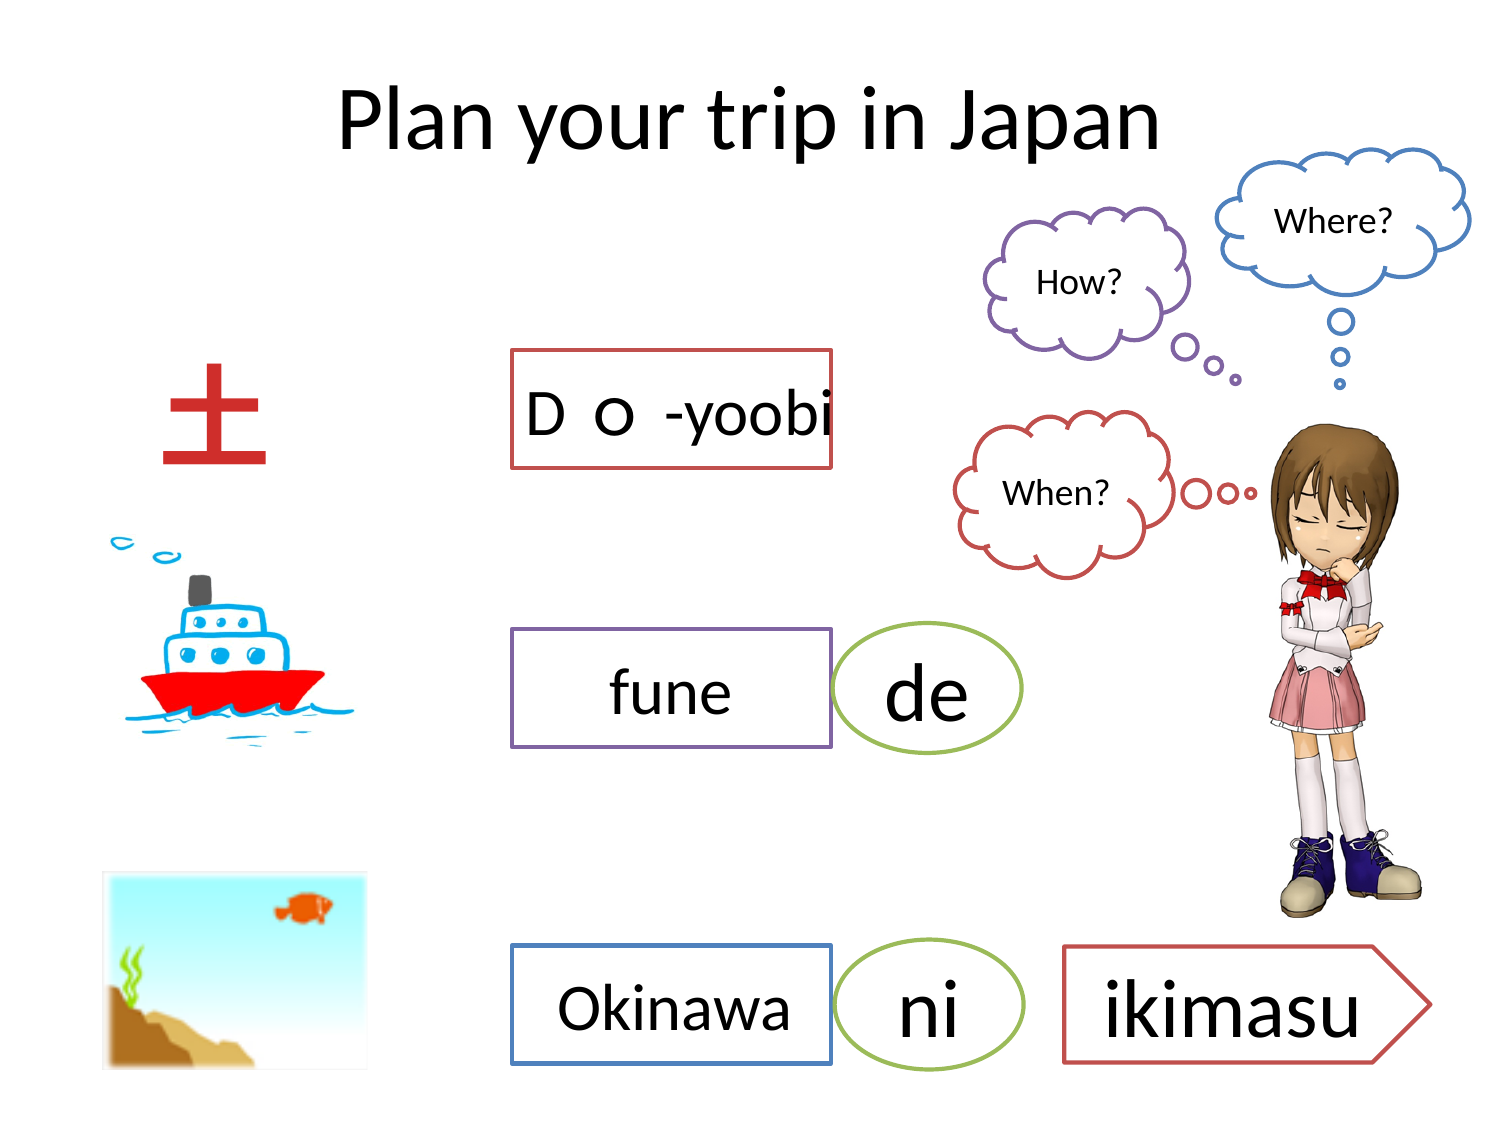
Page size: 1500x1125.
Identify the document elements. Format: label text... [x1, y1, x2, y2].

picture [101, 870, 368, 1070]
text_box How? [1229, 373, 1242, 387]
text_box [510, 456, 833, 470]
text_box [510, 943, 833, 1066]
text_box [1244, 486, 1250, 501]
text_box [510, 348, 833, 360]
title Plan your trip in Japan [75, 19, 1425, 207]
text_box Okinawa [542, 956, 808, 1052]
text_box How? [1203, 355, 1225, 377]
picture [109, 534, 368, 754]
text_box Where? [1326, 307, 1356, 336]
text_box Dｏ-yoobi [510, 360, 850, 456]
text_box How? [1170, 332, 1200, 362]
text_box ikimasu [1062, 944, 1433, 1065]
text_box Where? [1214, 147, 1472, 298]
text_box When? [1216, 482, 1240, 505]
text_box How? [982, 206, 1192, 361]
text_box Where? [1333, 378, 1346, 391]
text_box [510, 627, 833, 749]
text_box de [830, 620, 1024, 756]
text_box When? [952, 409, 1176, 581]
picture [1255, 411, 1431, 918]
text_box fune [594, 640, 748, 735]
text_box When? [1180, 477, 1213, 510]
text_box ni [832, 937, 1026, 1072]
text_box 土 [143, 340, 286, 491]
text_box Where? [1330, 346, 1351, 368]
